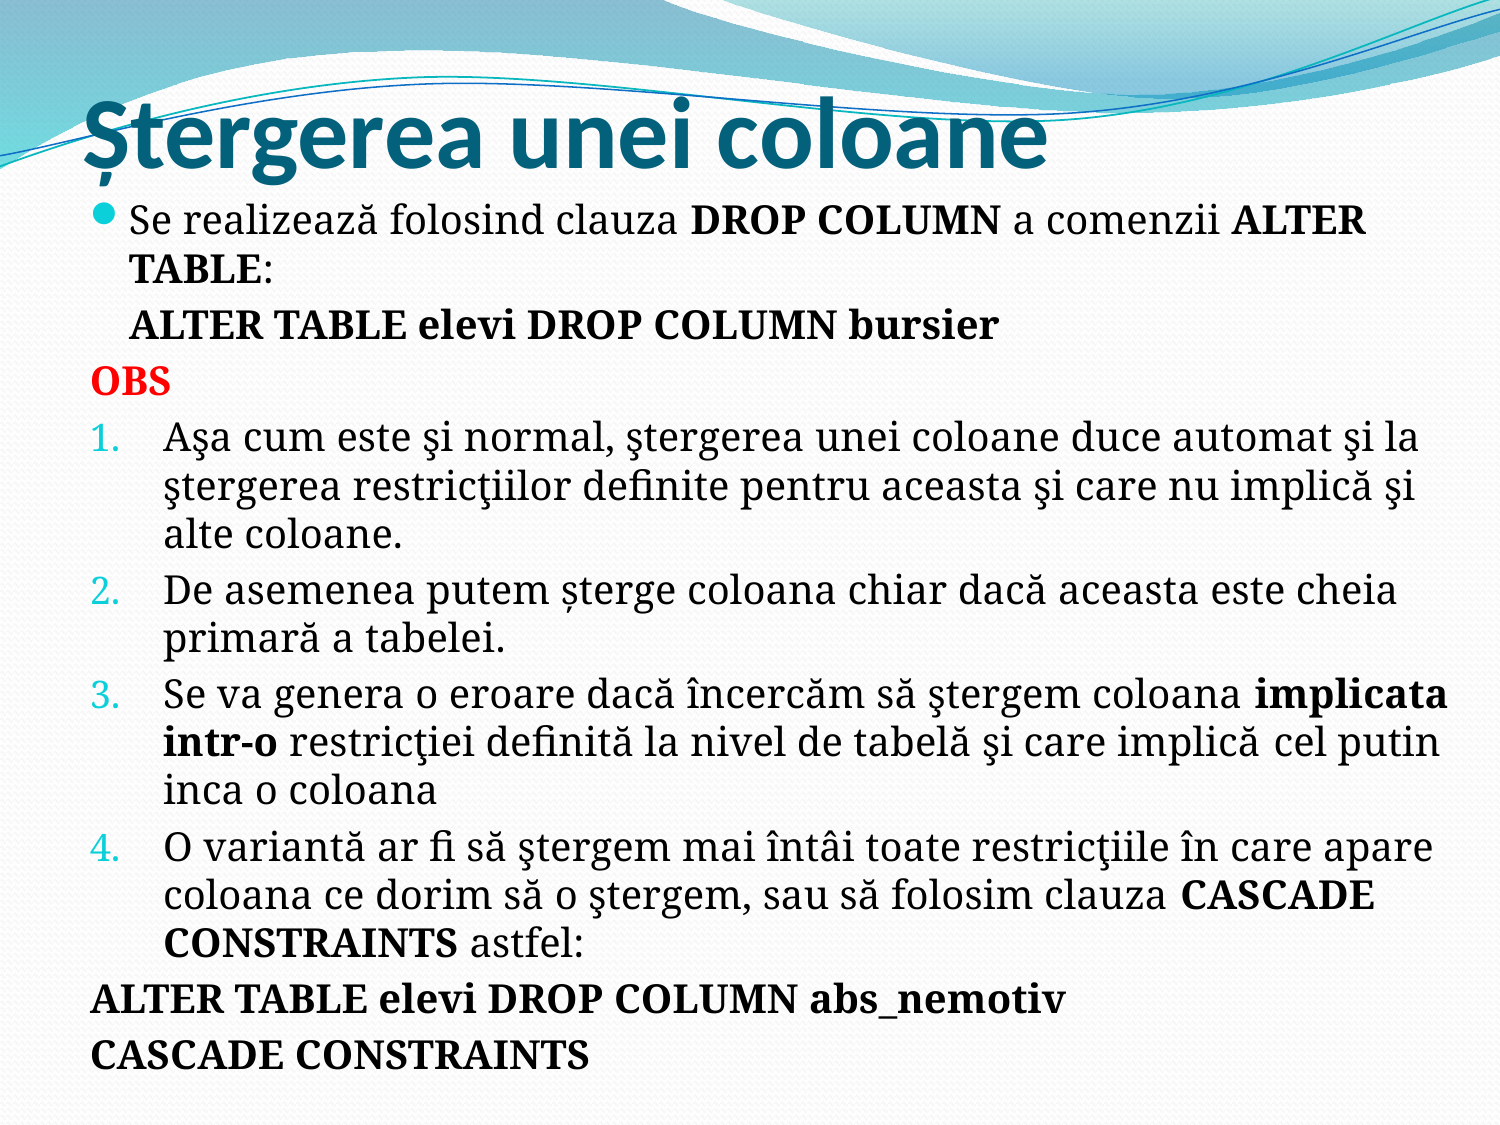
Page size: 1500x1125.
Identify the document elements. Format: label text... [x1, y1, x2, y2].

list Se realizează folosind clauza DROP COLUMN a comenzii ALTER TABLE: ALTER TABLE elevi DROP COLUMN bursier OBS Aşa cum este şi normal, ştergerea unei coloane duce automat şi la ştergerea restricţiilor definite pentru aceasta şi care nu implică şi alte coloane. De asemenea putem şterge coloana chiar dacă aceasta este cheia primară a tabelei. Se va genera o eroare dacă încercăm să ştergem coloana implicata intr-o restricţiei definită la nivel de tabelă şi care implică cel putin inca o coloana O variantă ar fi să ştergem mai întâi toate restricţiile în care apare coloana ce dorim să o ştergem, sau să folosim clauza CASCADE CONSTRAINTS astfel: ALTER TABLE elevi DROP COLUMN abs_nemotiv CASCADE CONSTRAINTS [75, 187, 1477, 1090]
title Ştergerea unei coloane [82, 58, 1432, 187]
